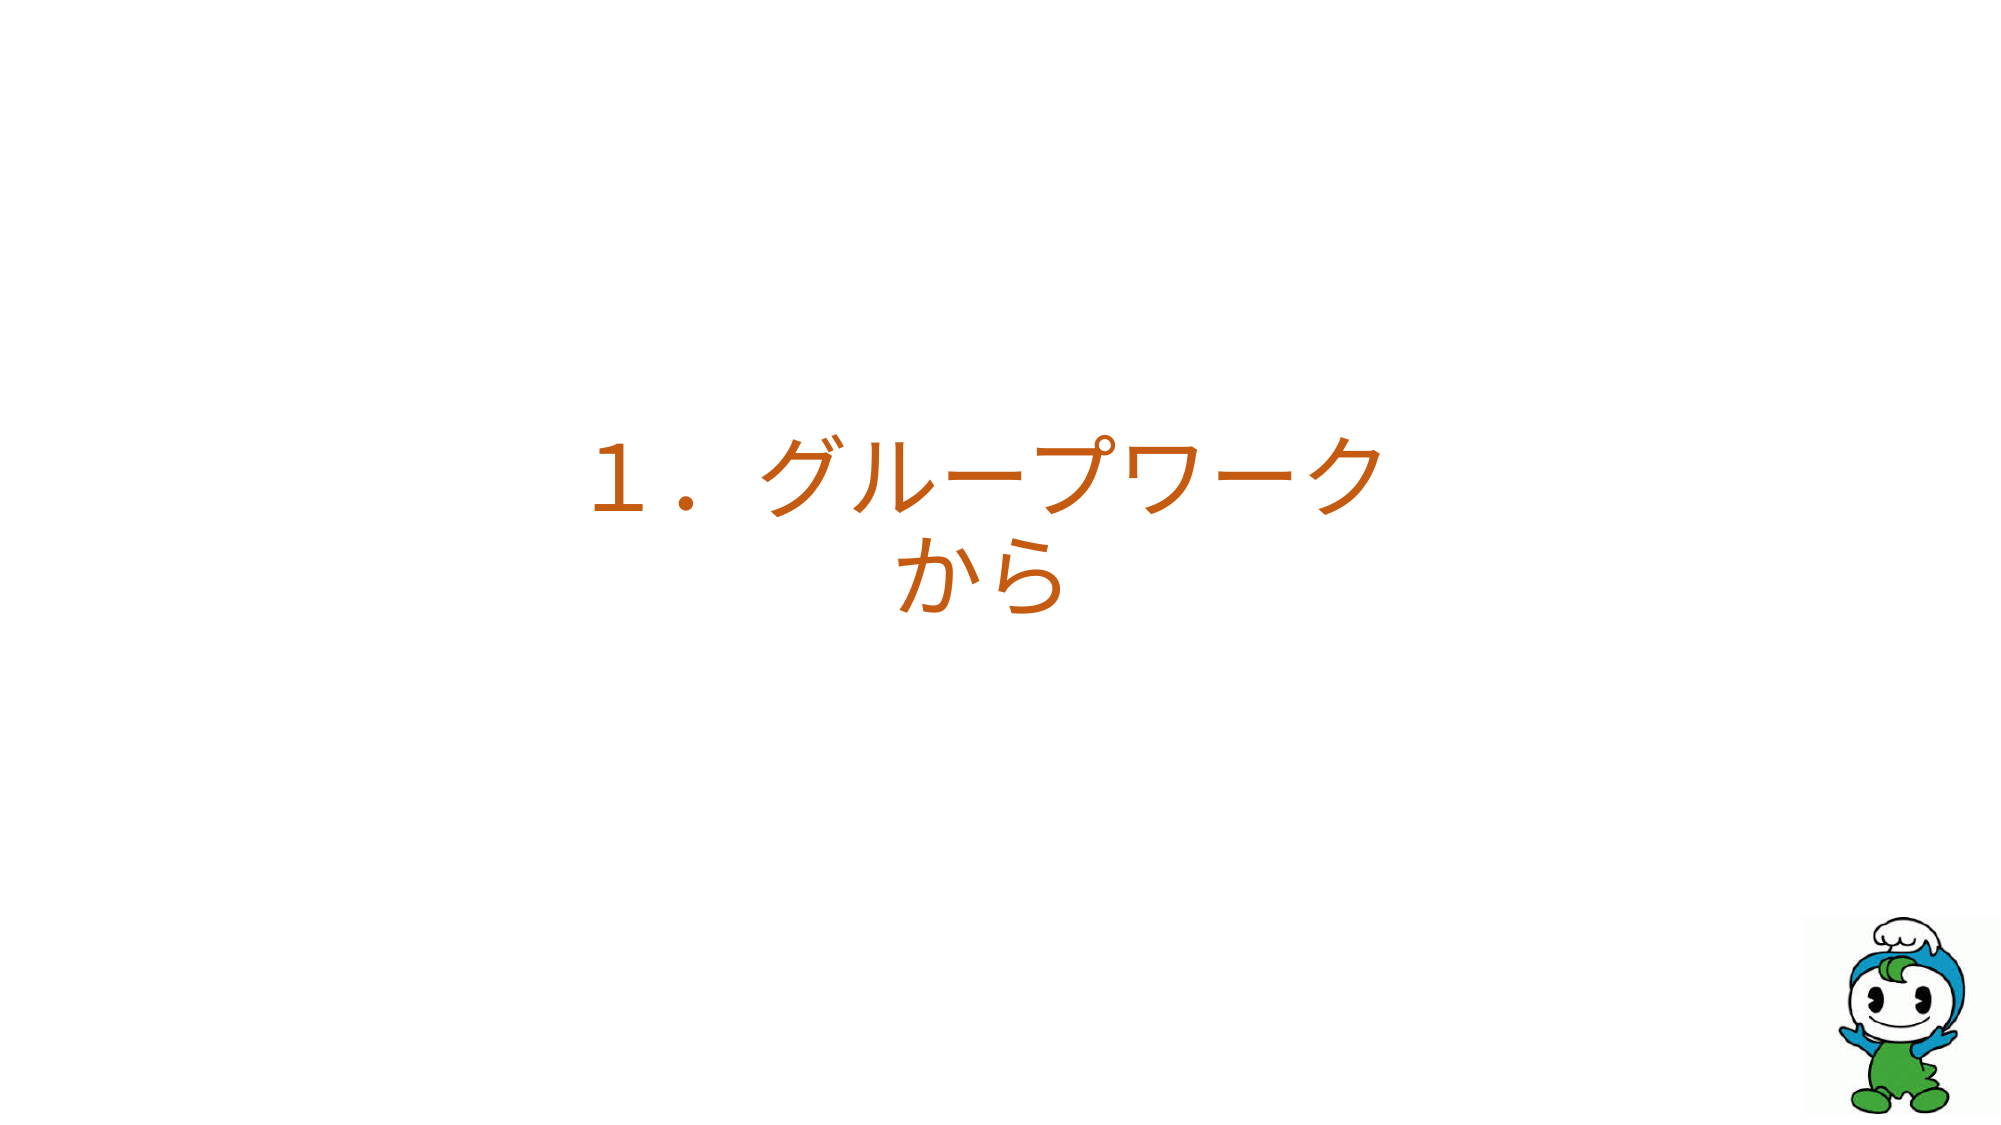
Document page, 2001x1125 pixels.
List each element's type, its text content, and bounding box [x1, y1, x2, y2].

title １．グループワークから [521, 422, 1444, 640]
picture [1803, 917, 2000, 1114]
